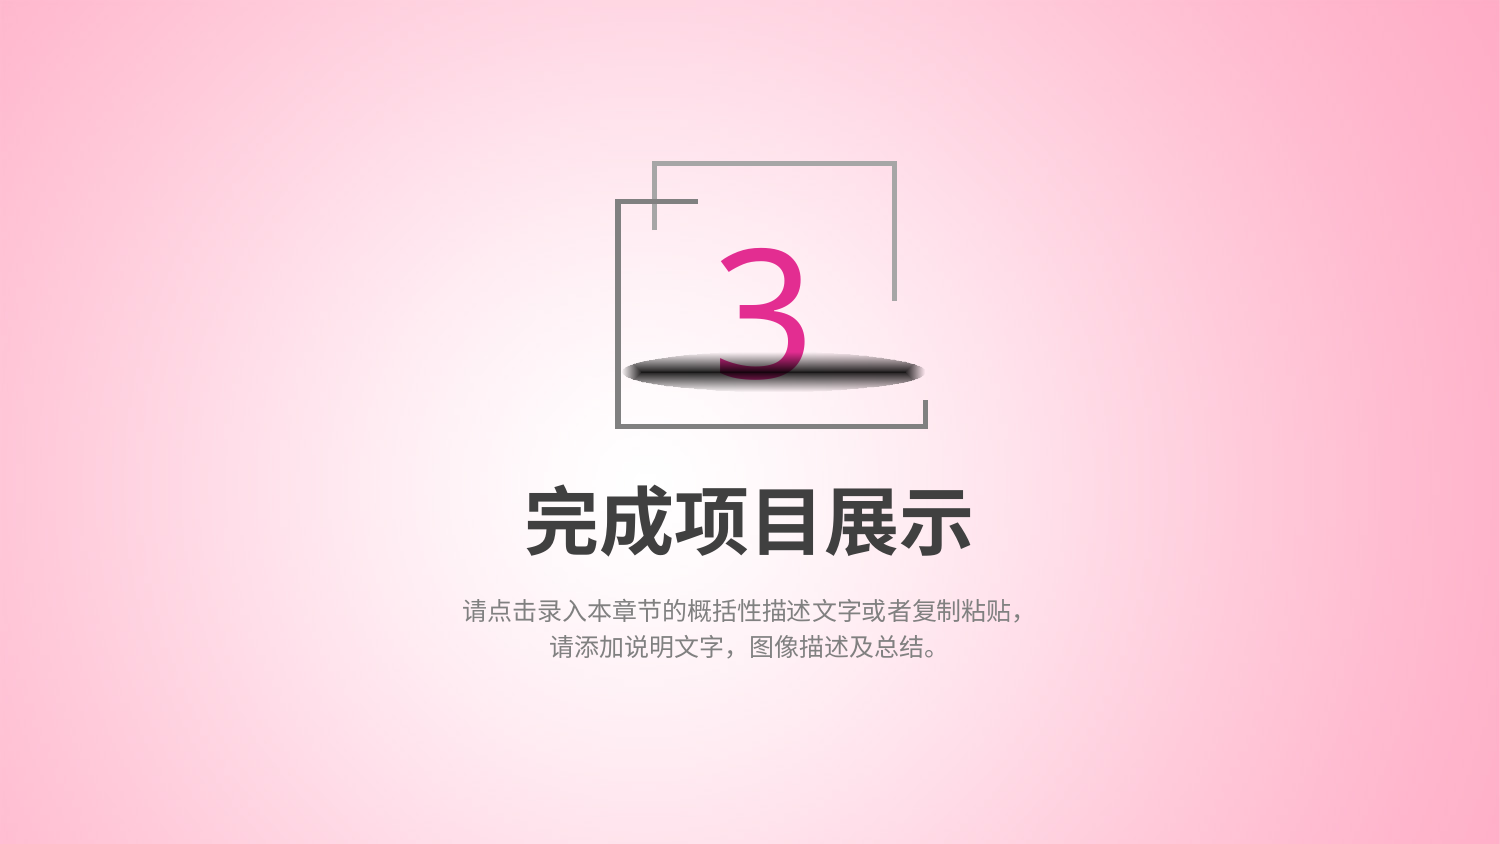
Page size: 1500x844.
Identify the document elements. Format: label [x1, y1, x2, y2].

picture [0, 0, 1500, 844]
text_box [621, 189, 926, 423]
